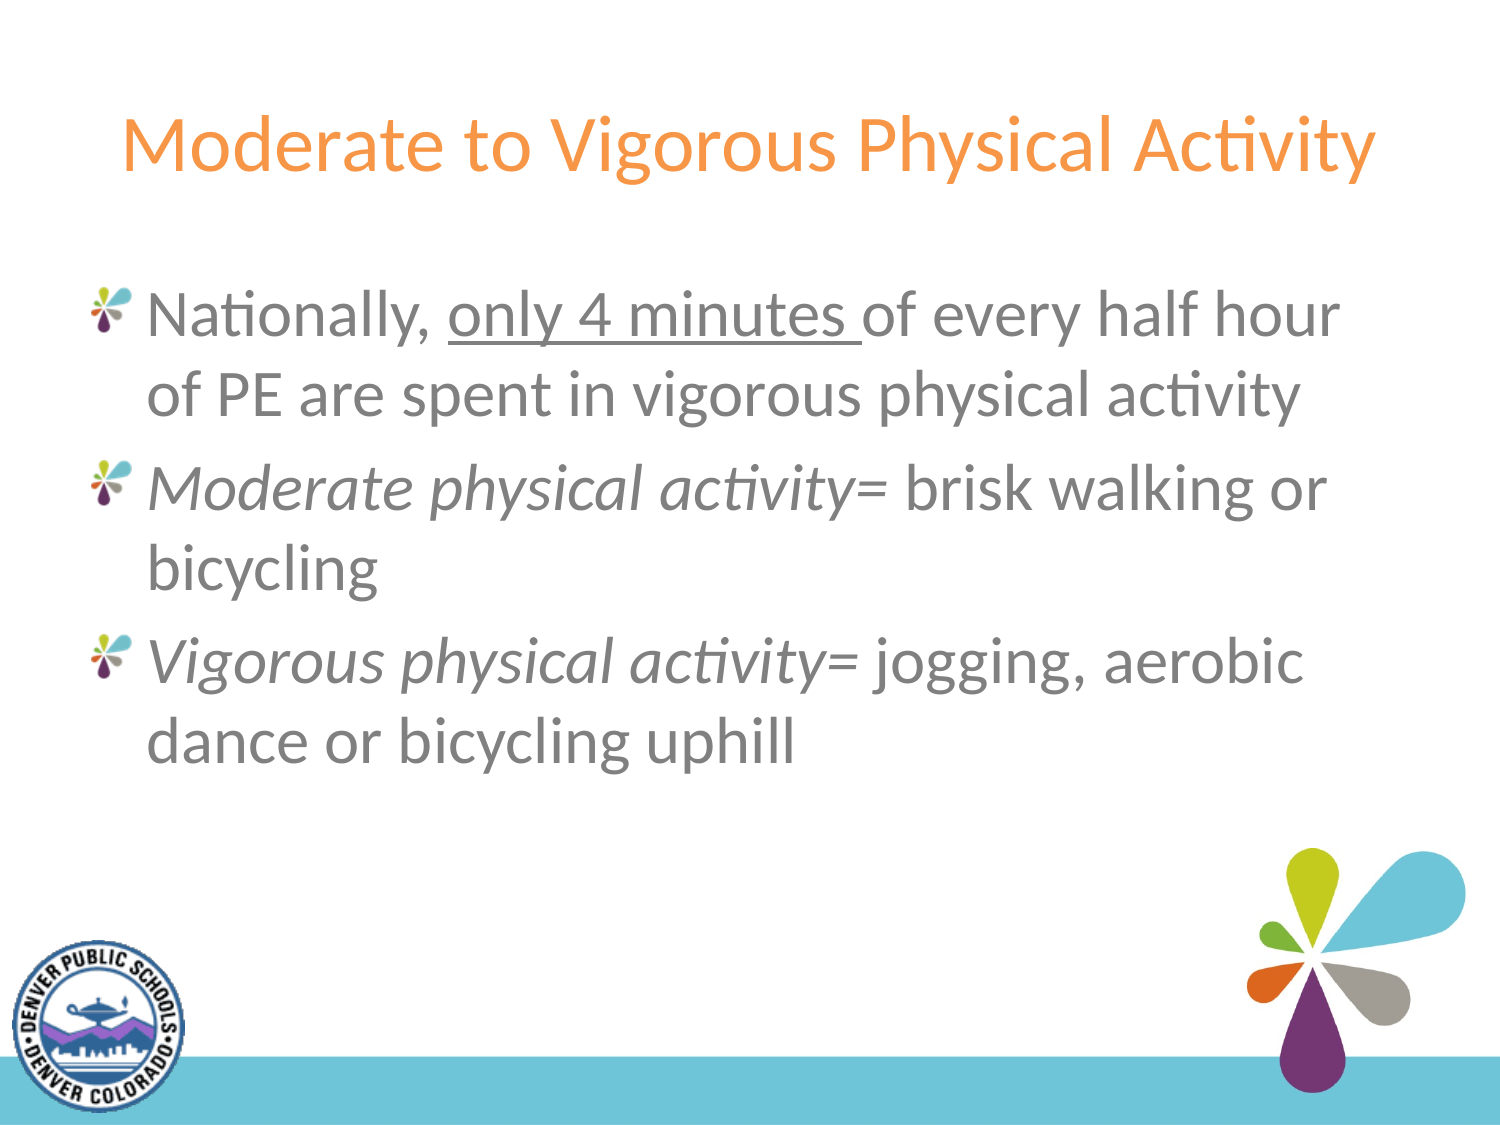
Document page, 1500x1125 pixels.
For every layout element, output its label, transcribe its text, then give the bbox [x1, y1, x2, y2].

title Moderate to Vigorous Physical Activity [75, 45, 1425, 233]
picture [90, 286, 133, 334]
picture [0, 848, 1500, 1125]
list Nationally, only 4 minutes of every half hour of PE are spent in vigorous physical activity Moderate physical activity= brisk walking or bicycling Vigorous physical activity= jogging, aerobic dance or bicycling uphill [75, 262, 1425, 1005]
picture [90, 633, 133, 680]
picture [90, 459, 133, 507]
